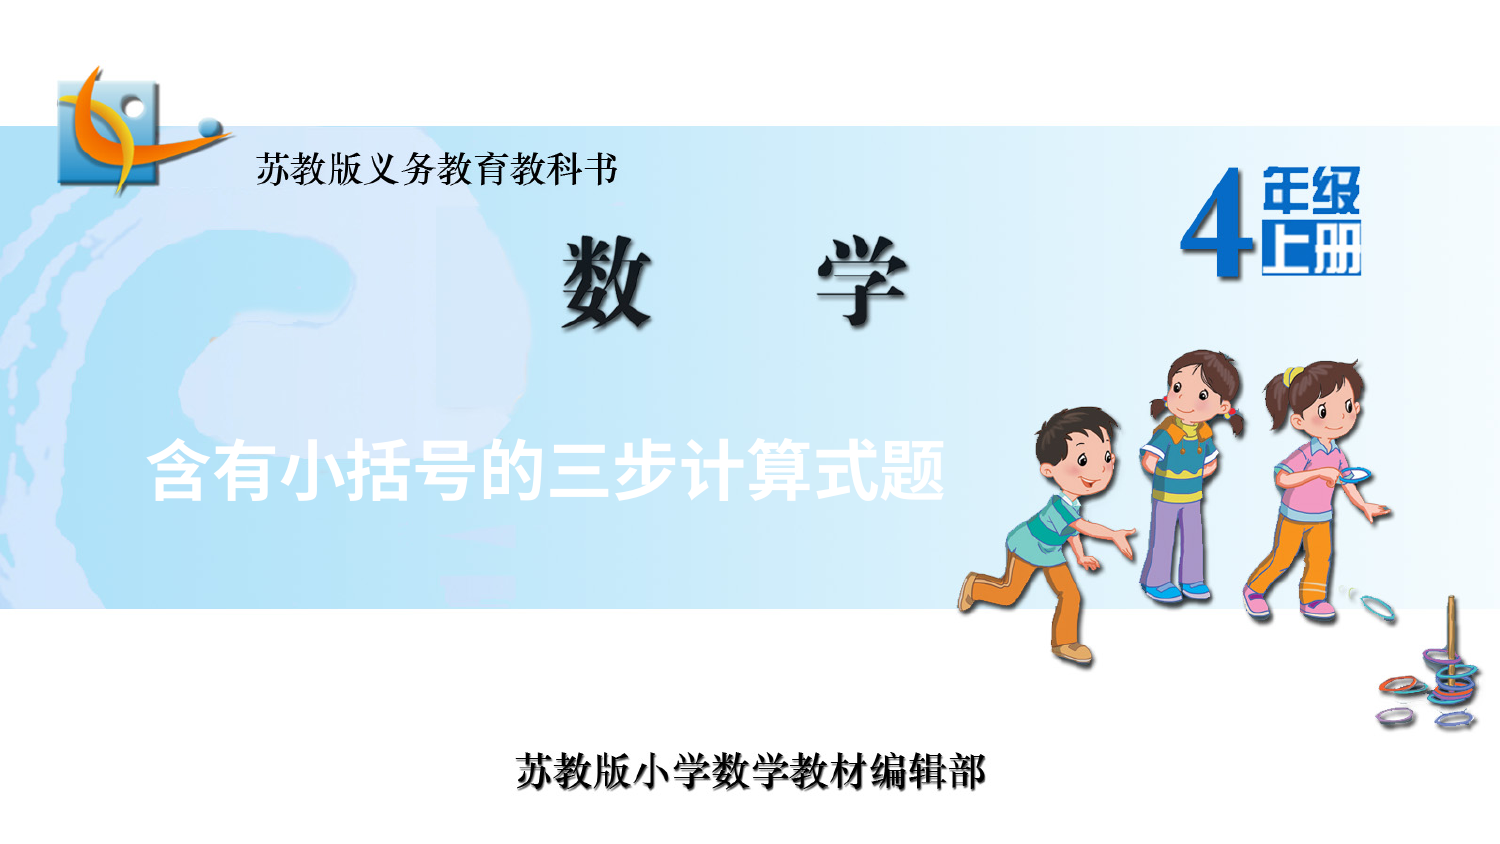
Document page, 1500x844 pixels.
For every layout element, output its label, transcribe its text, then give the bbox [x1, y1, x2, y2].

text_box 含有小括号的三步计算式题 [0, 421, 1093, 517]
picture [0, 0, 1500, 844]
